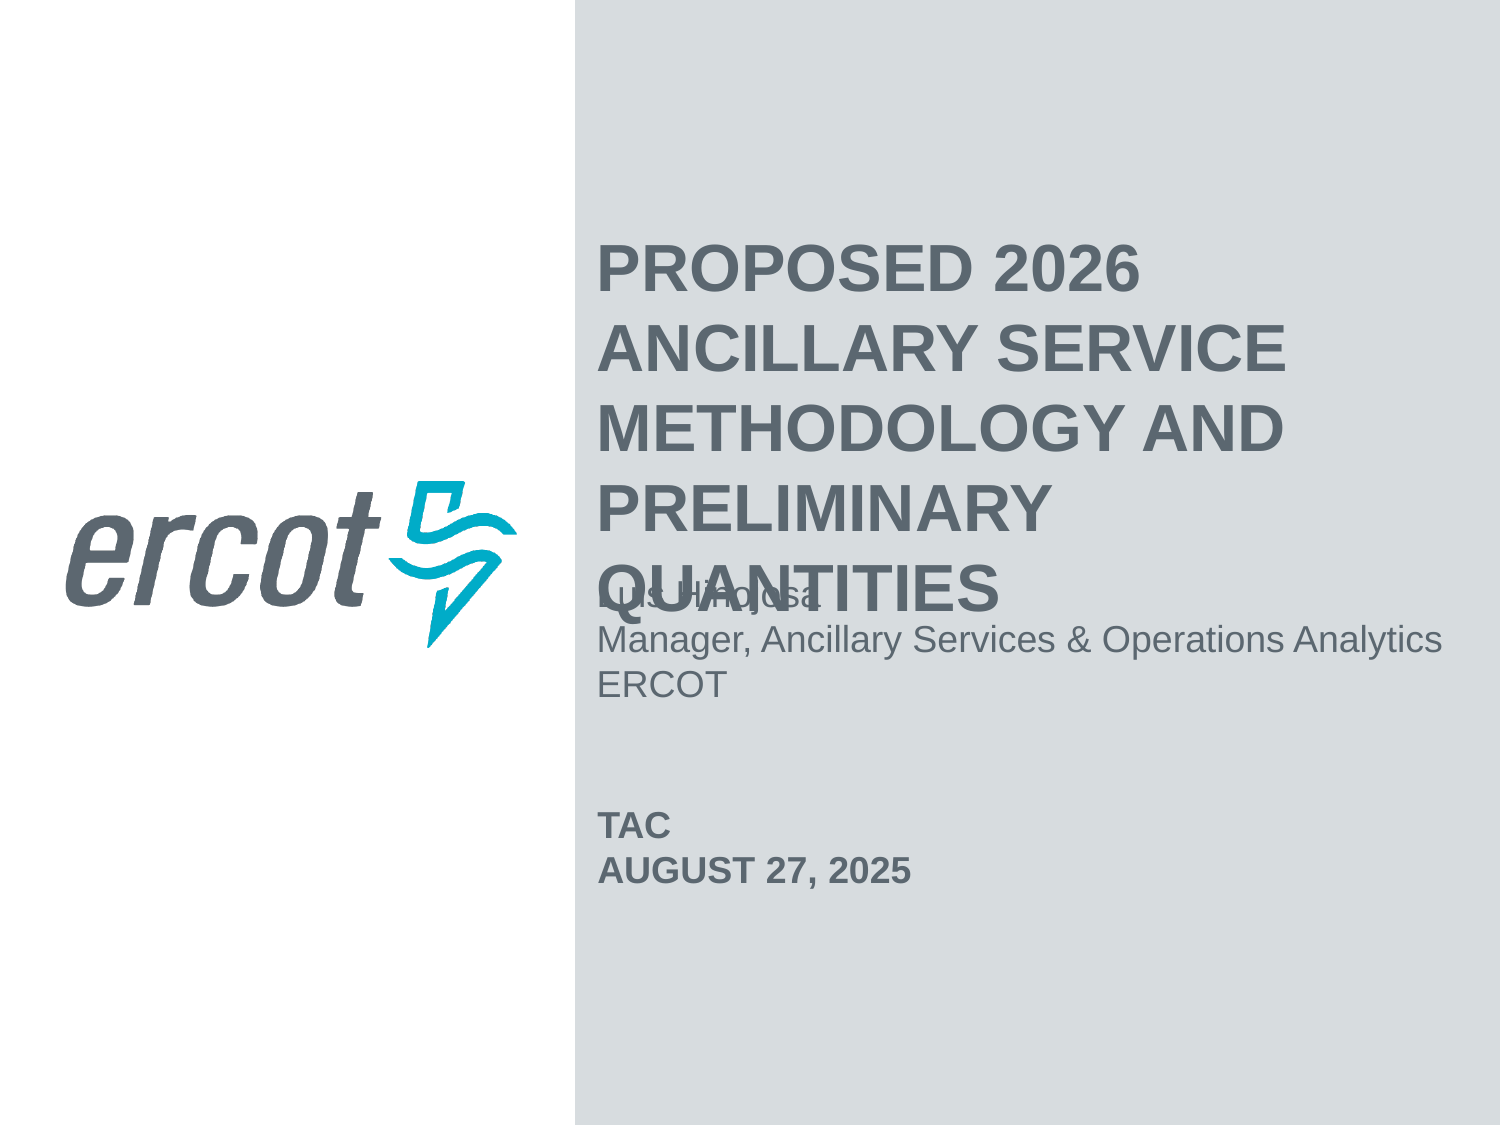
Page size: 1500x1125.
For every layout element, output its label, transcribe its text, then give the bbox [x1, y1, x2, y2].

list TAC August 27, 2025 [582, 793, 1315, 900]
list Luis Hinojosa Manager, Ancillary Services & Operations Analytics ERCOT [581, 562, 1488, 714]
picture [56, 471, 525, 654]
list Proposed 2026 Ancillary Service Methodology and Preliminary Quantities [581, 217, 1488, 562]
